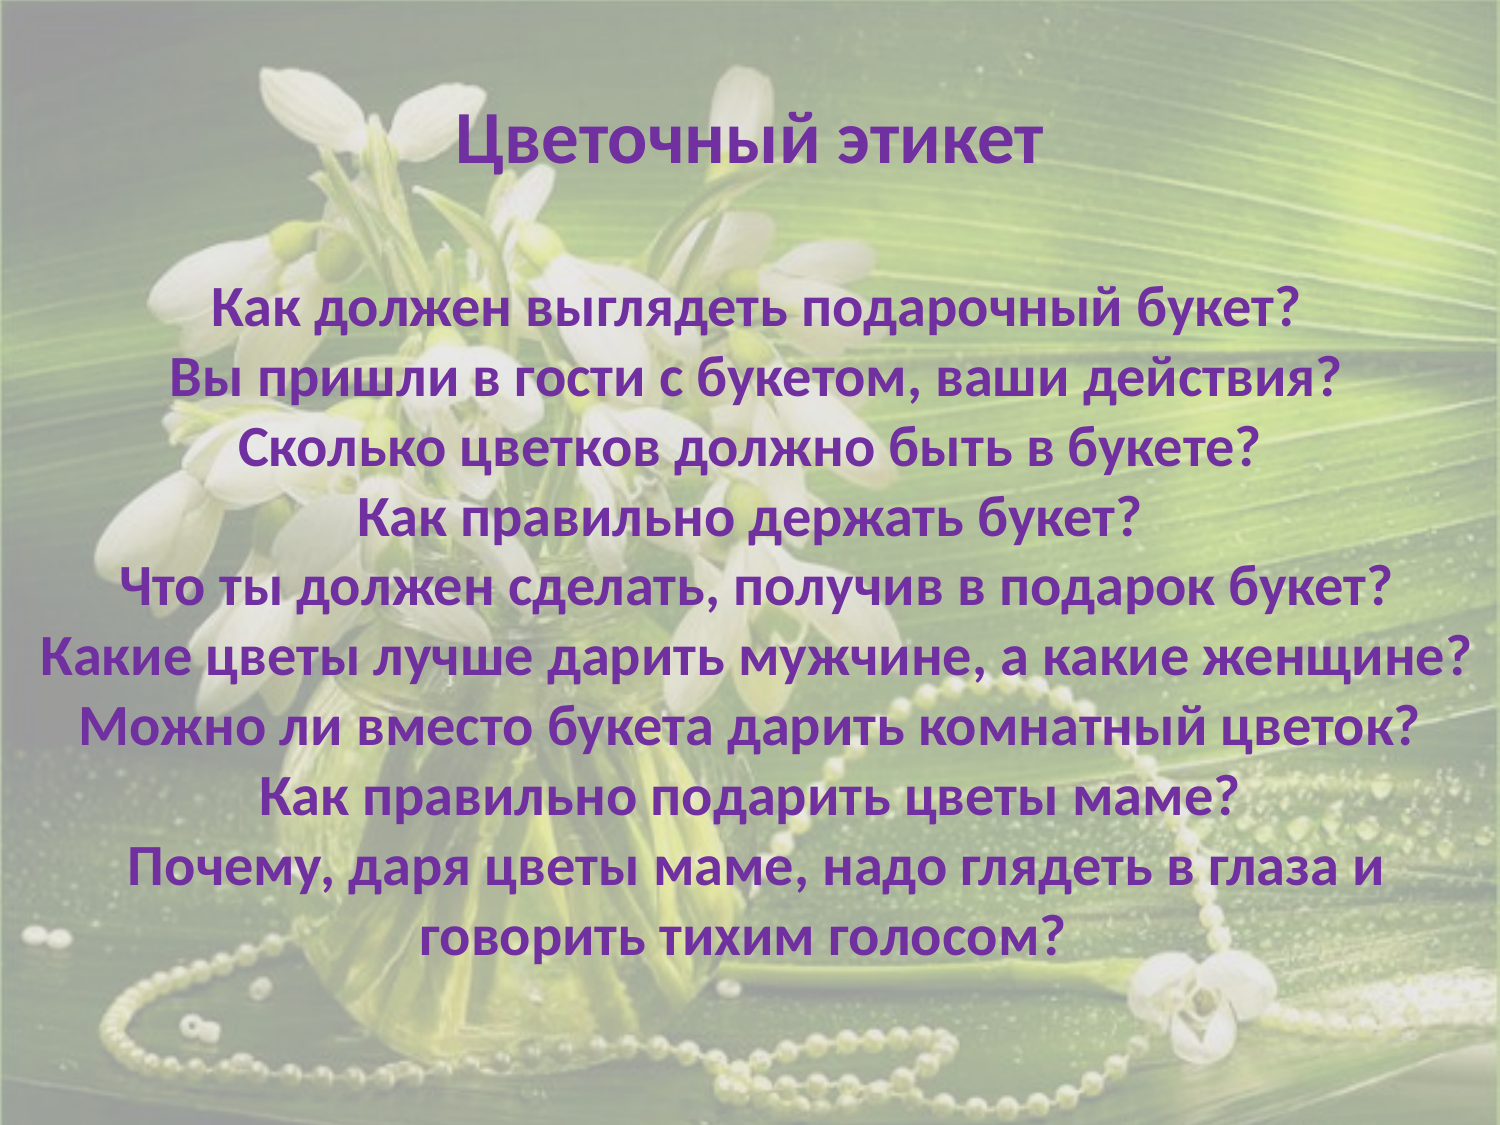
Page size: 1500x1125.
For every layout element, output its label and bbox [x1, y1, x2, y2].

list [0, 0, 1500, 1125]
